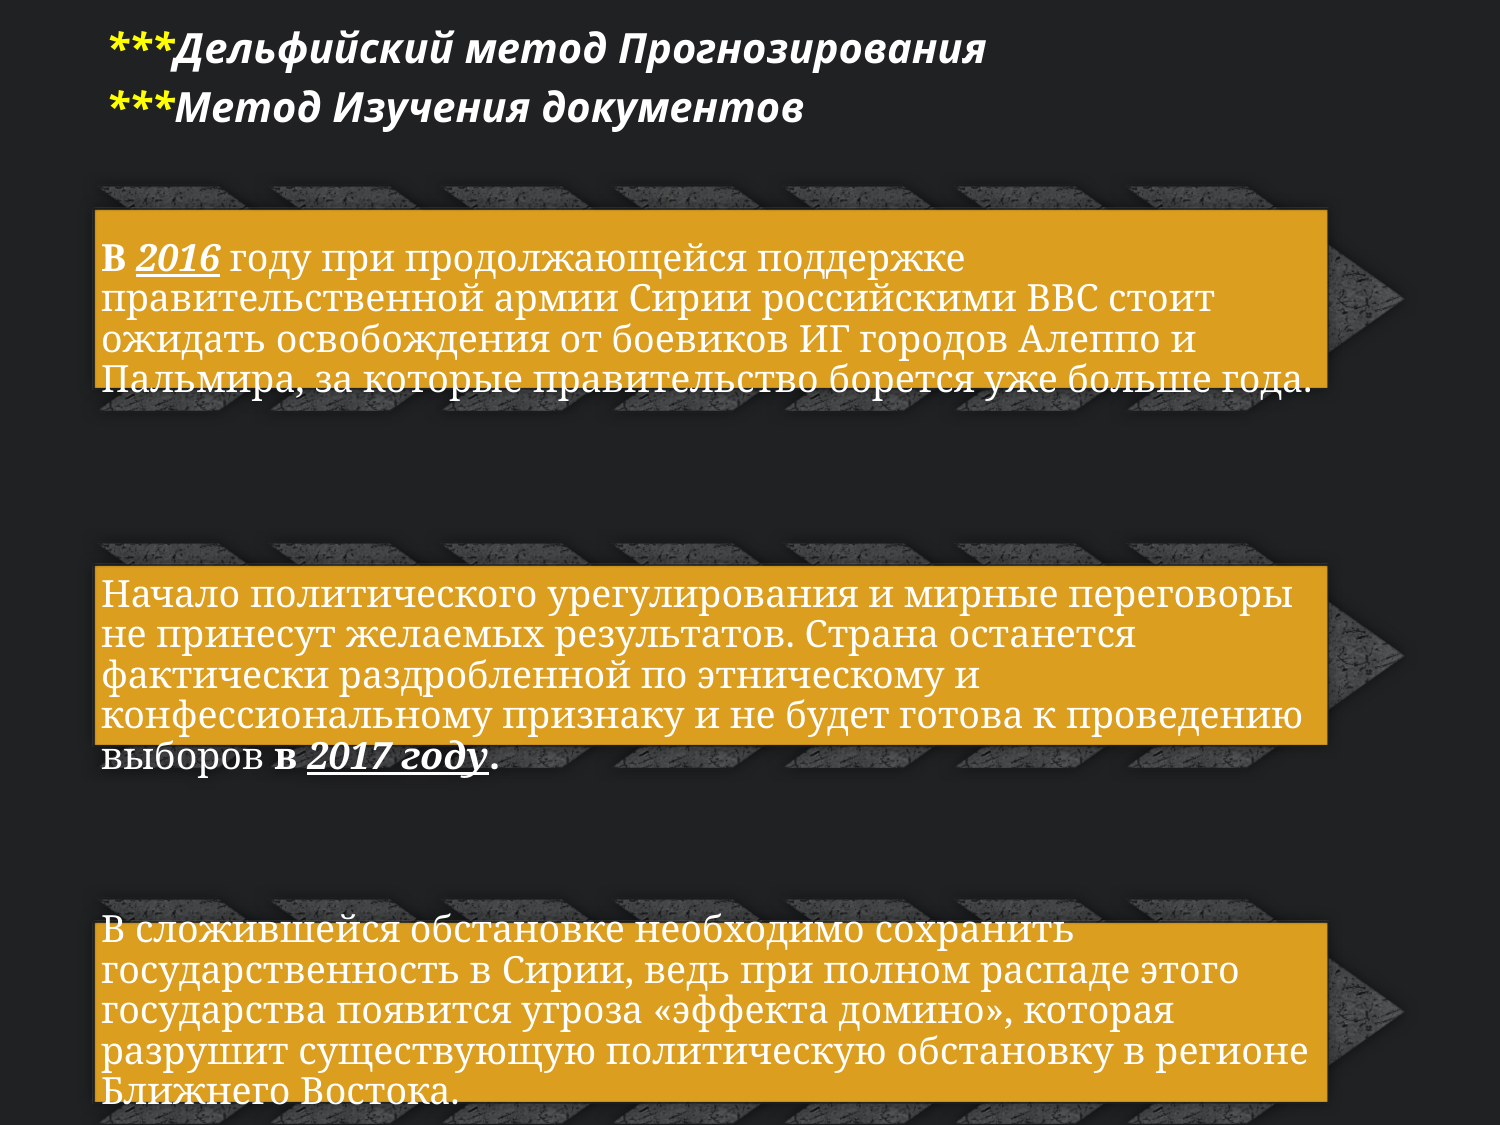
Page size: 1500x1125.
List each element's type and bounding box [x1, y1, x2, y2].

text_box [4, 4, 1497, 1120]
